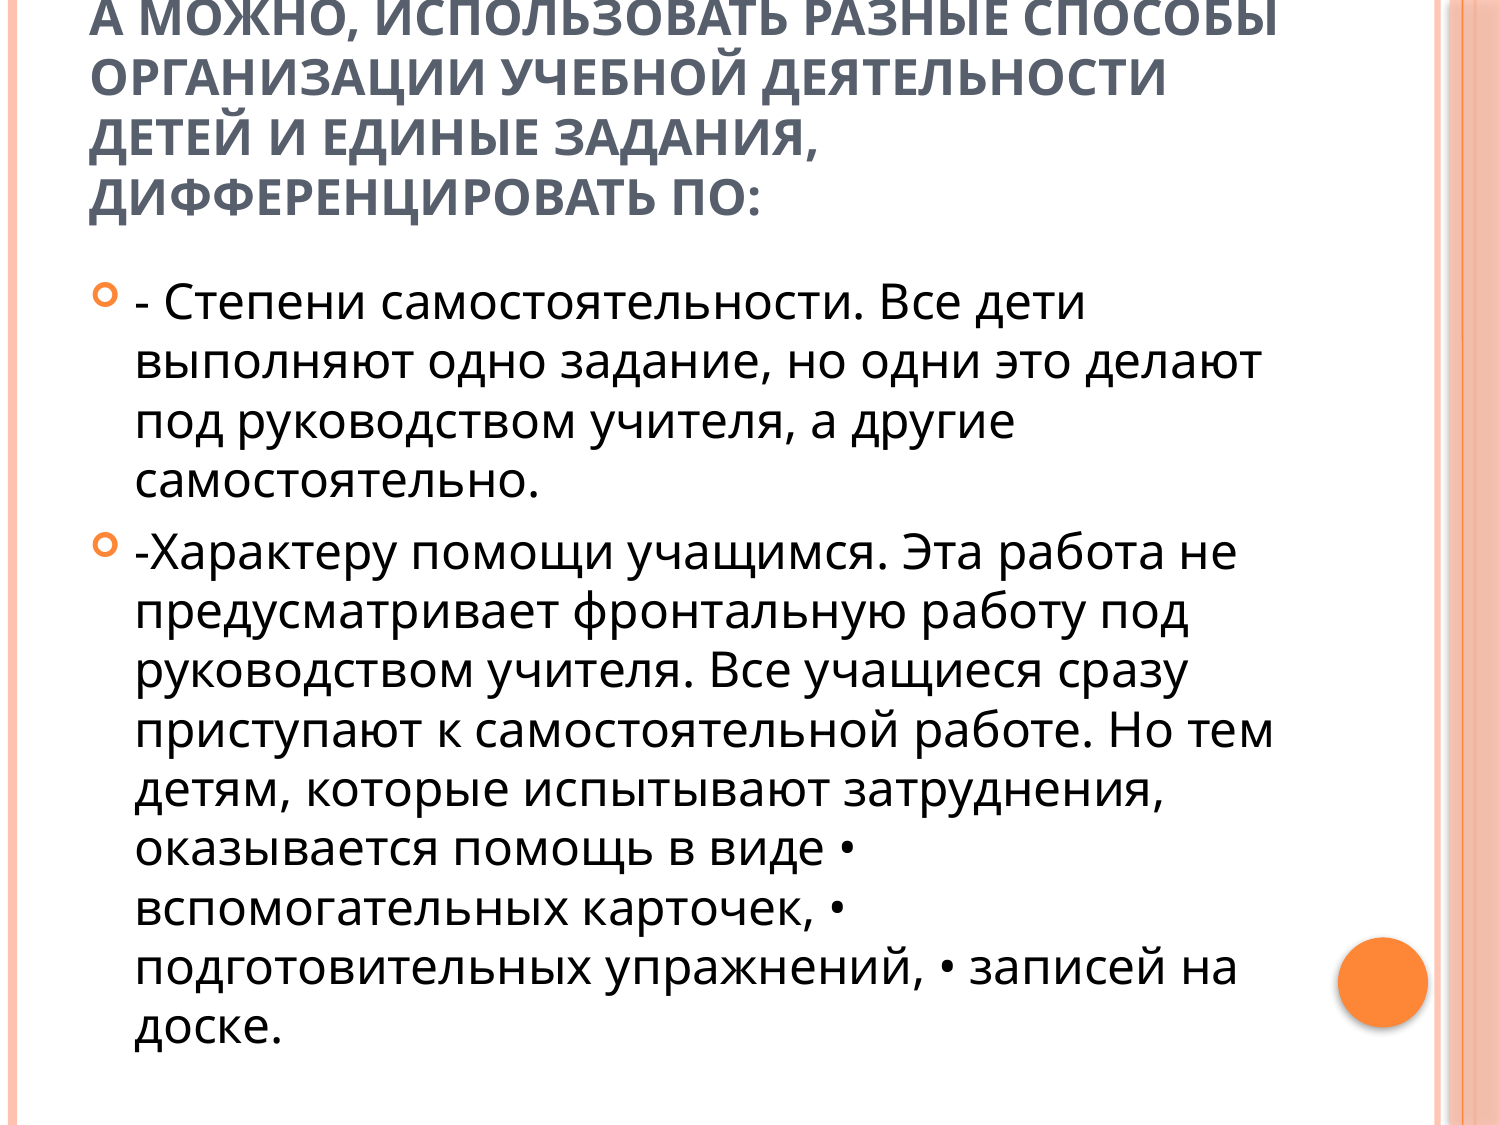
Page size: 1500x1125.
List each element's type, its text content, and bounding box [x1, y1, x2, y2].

list - Степени самостоятельности. Все дети выполняют одно задание, но одни это делают под руководством учителя, а другие самостоятельно. -Характеру помощи учащимся. Эта работа не предусматривает фронтальную работу под руководством учителя. Все учащиеся сразу приступают к самостоятельной работе. Но тем детям, которые испытывают затруднения, оказывается помощь в виде • вспомогательных карточек, • подготовительных упражнений, • записей на доске. [75, 262, 1300, 1062]
title А можно, использовать разные способы организации учебной деятельности детей и единые задания, дифференцировать по: [75, 45, 1300, 233]
